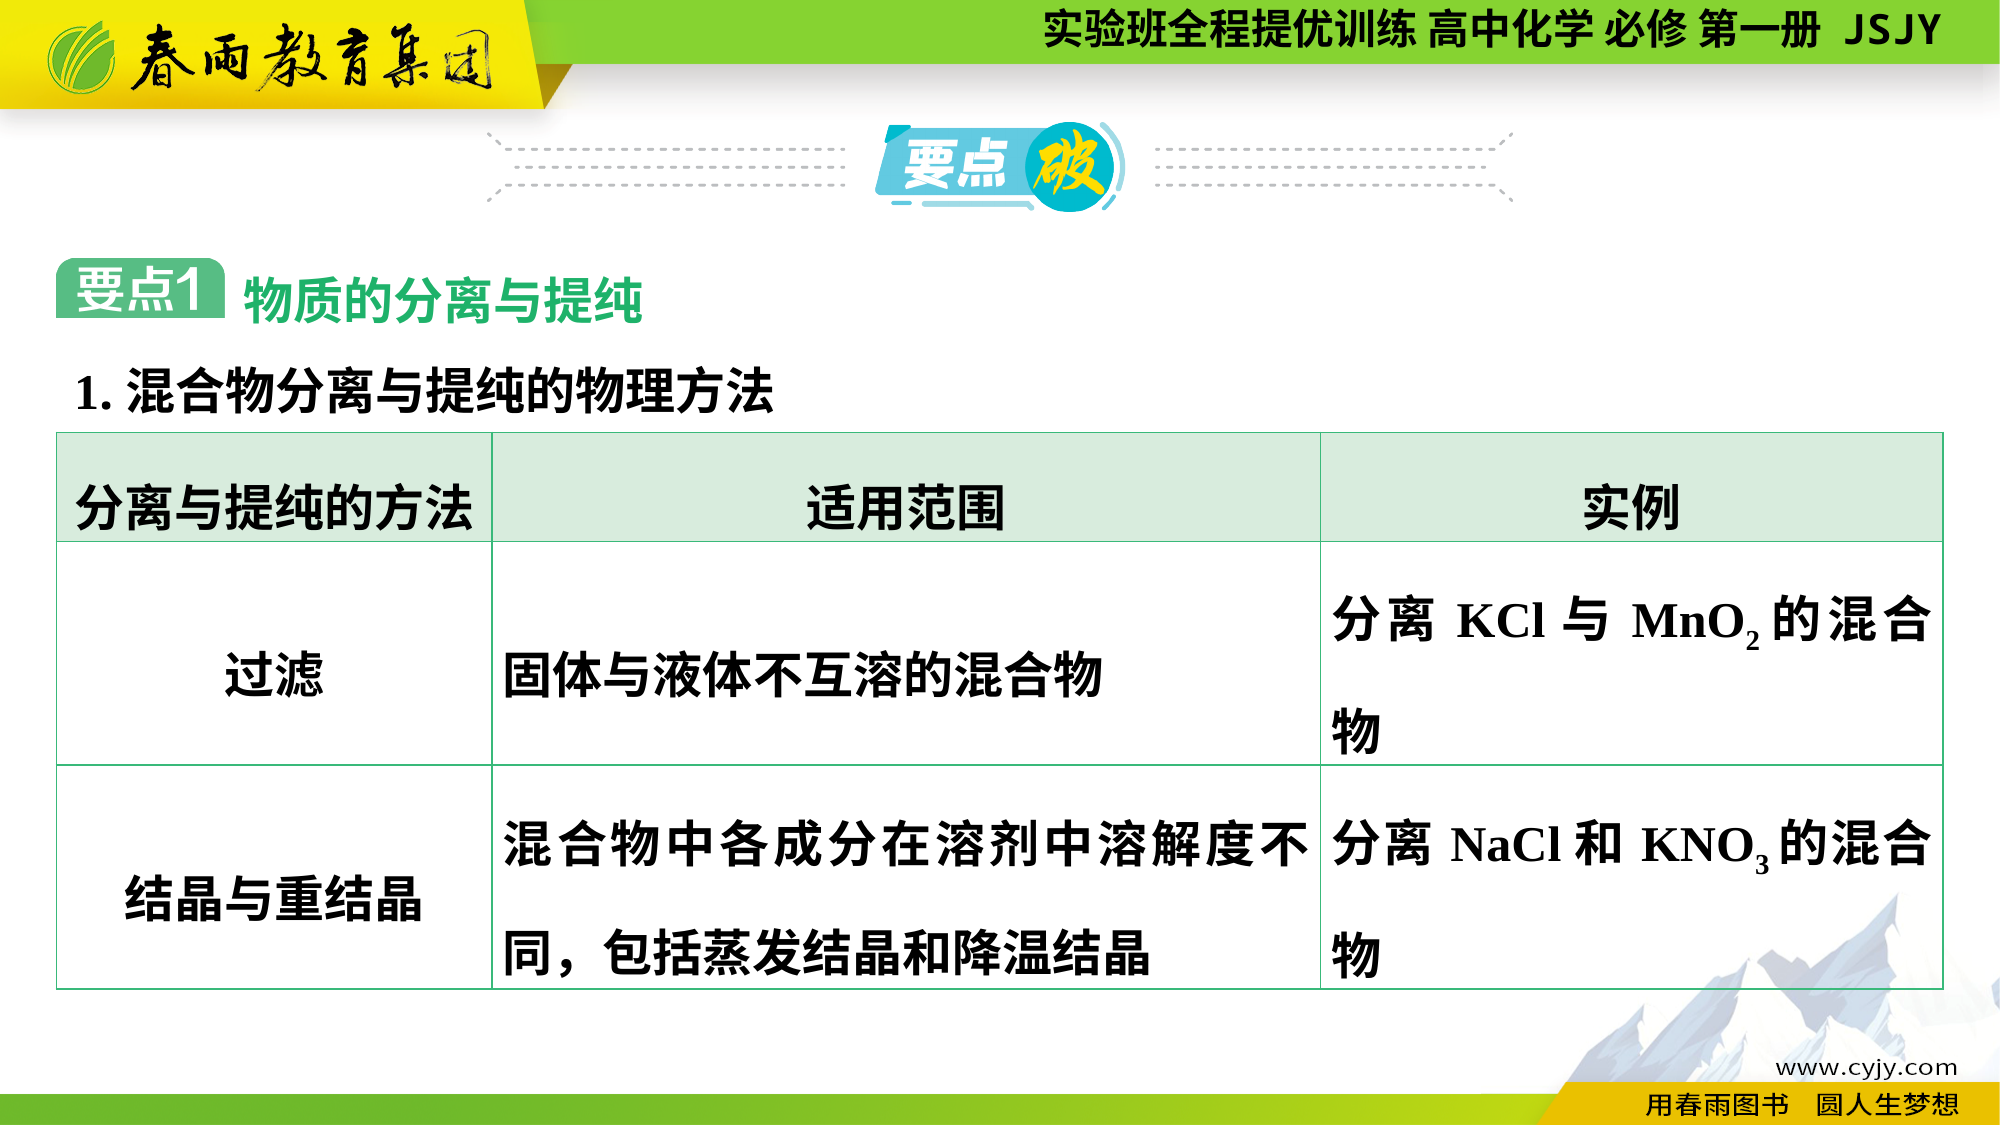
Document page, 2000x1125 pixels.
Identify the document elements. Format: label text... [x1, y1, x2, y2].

table_header 适用范围 [493, 433, 1320, 541]
table_cell 固体与液体不互溶的混合物 [493, 542, 1320, 764]
table_cell 分离NaCl和KNO3的混合物 [1321, 766, 1942, 988]
table_cell 结晶与重结晶 [57, 766, 491, 988]
table_header 实例 [1321, 433, 1942, 541]
picture [0, 0, 2000, 1125]
list 物质的分离与提纯 1.混合物分离与提纯的物理方法 [59, 232, 1944, 429]
table_cell 过滤 [57, 542, 491, 764]
table_header 分离与提纯的方法 [57, 433, 491, 541]
table_cell 分离KCl与MnO2的混合物 [1321, 542, 1942, 764]
table_cell 混合物中各成分在溶剂中溶解度不同，包括蒸发结晶和降温结晶 [493, 766, 1320, 988]
